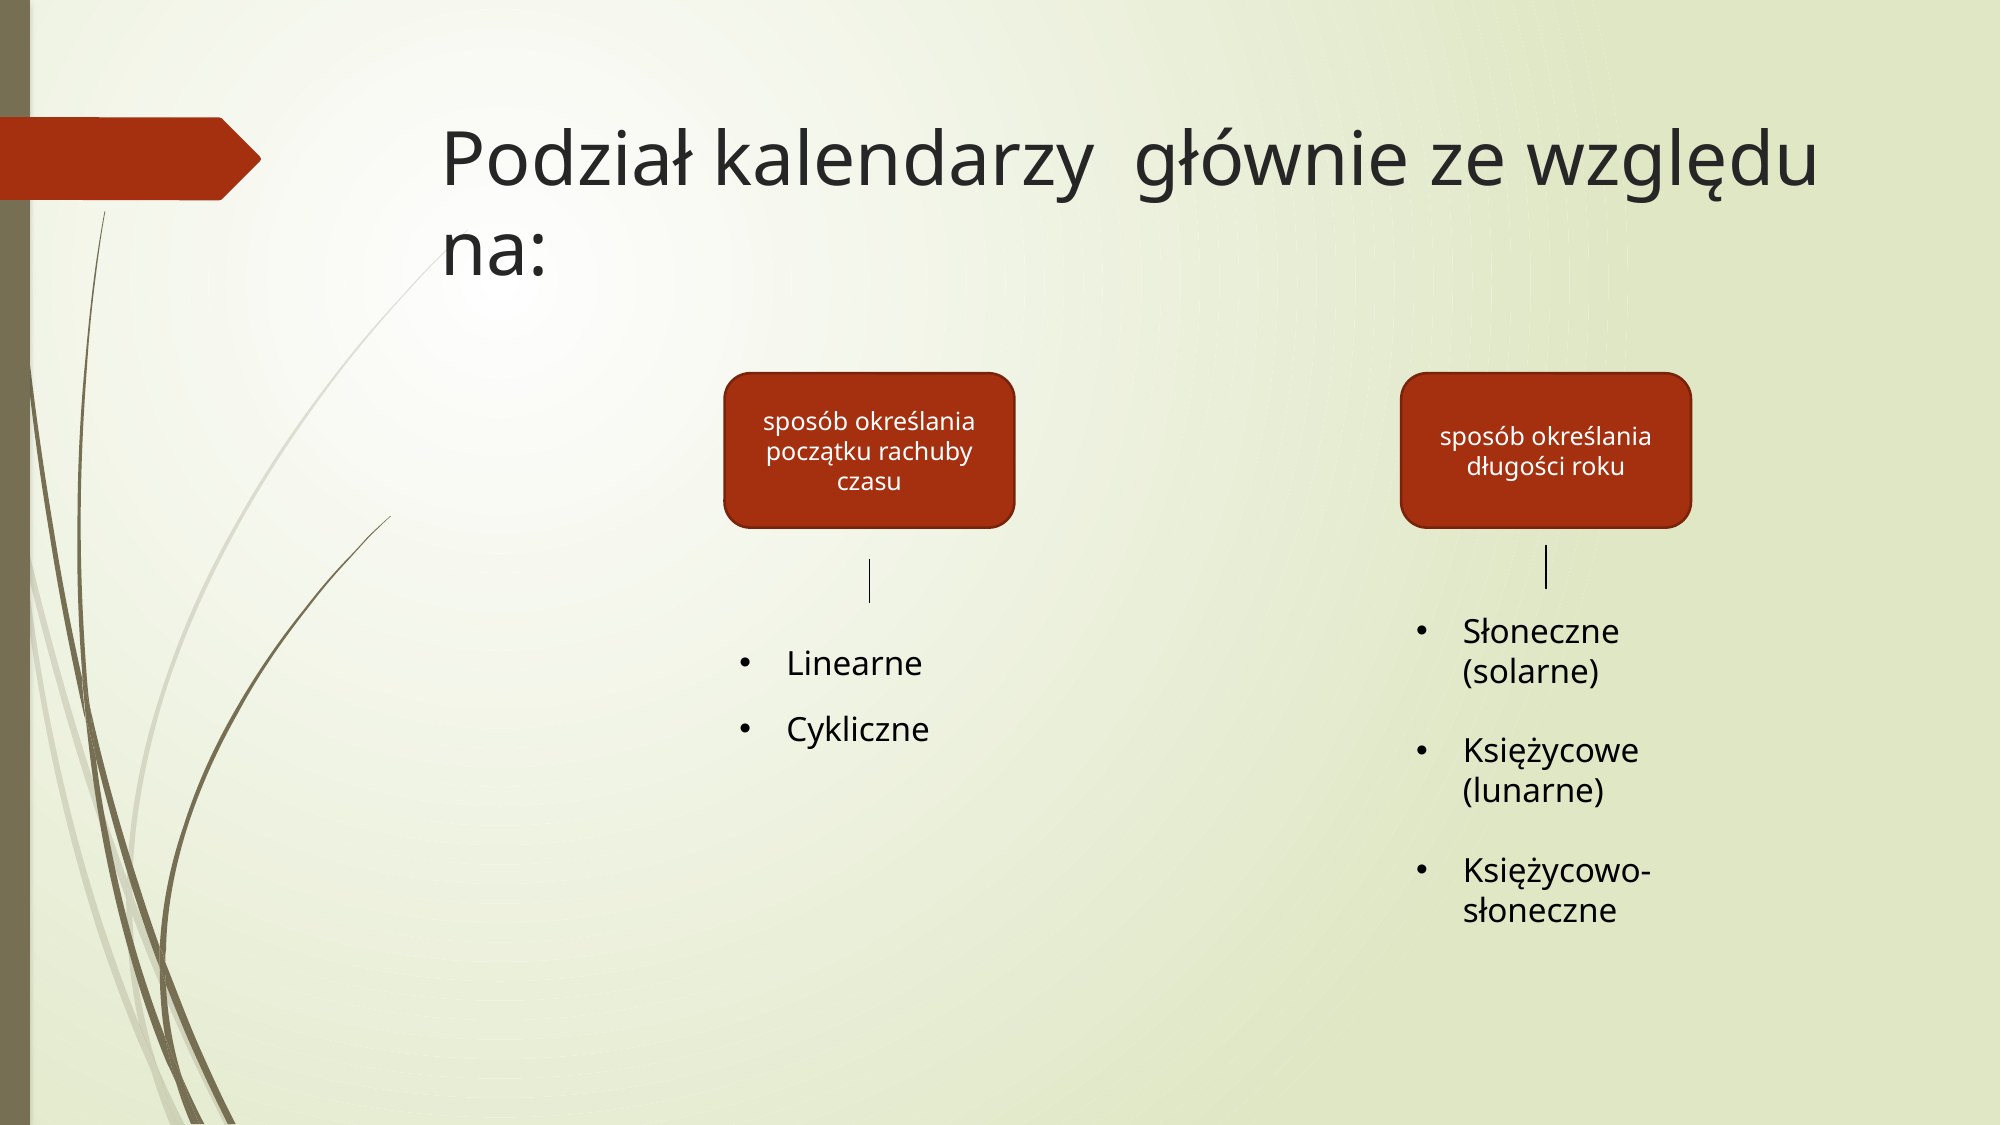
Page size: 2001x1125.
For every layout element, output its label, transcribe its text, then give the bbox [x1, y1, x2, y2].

title Podział kalendarzy głównie ze względu na: [425, 102, 1888, 313]
text_box Linearne Cykliczne [724, 634, 1015, 756]
text_box sposób określania długości roku [1399, 371, 1693, 529]
text_box Słoneczne (solarne) Księżycowe (lunarne) Księżycowo-słoneczne [1401, 602, 1691, 937]
text_box sposób określania początku rachuby czasu [723, 371, 1016, 529]
